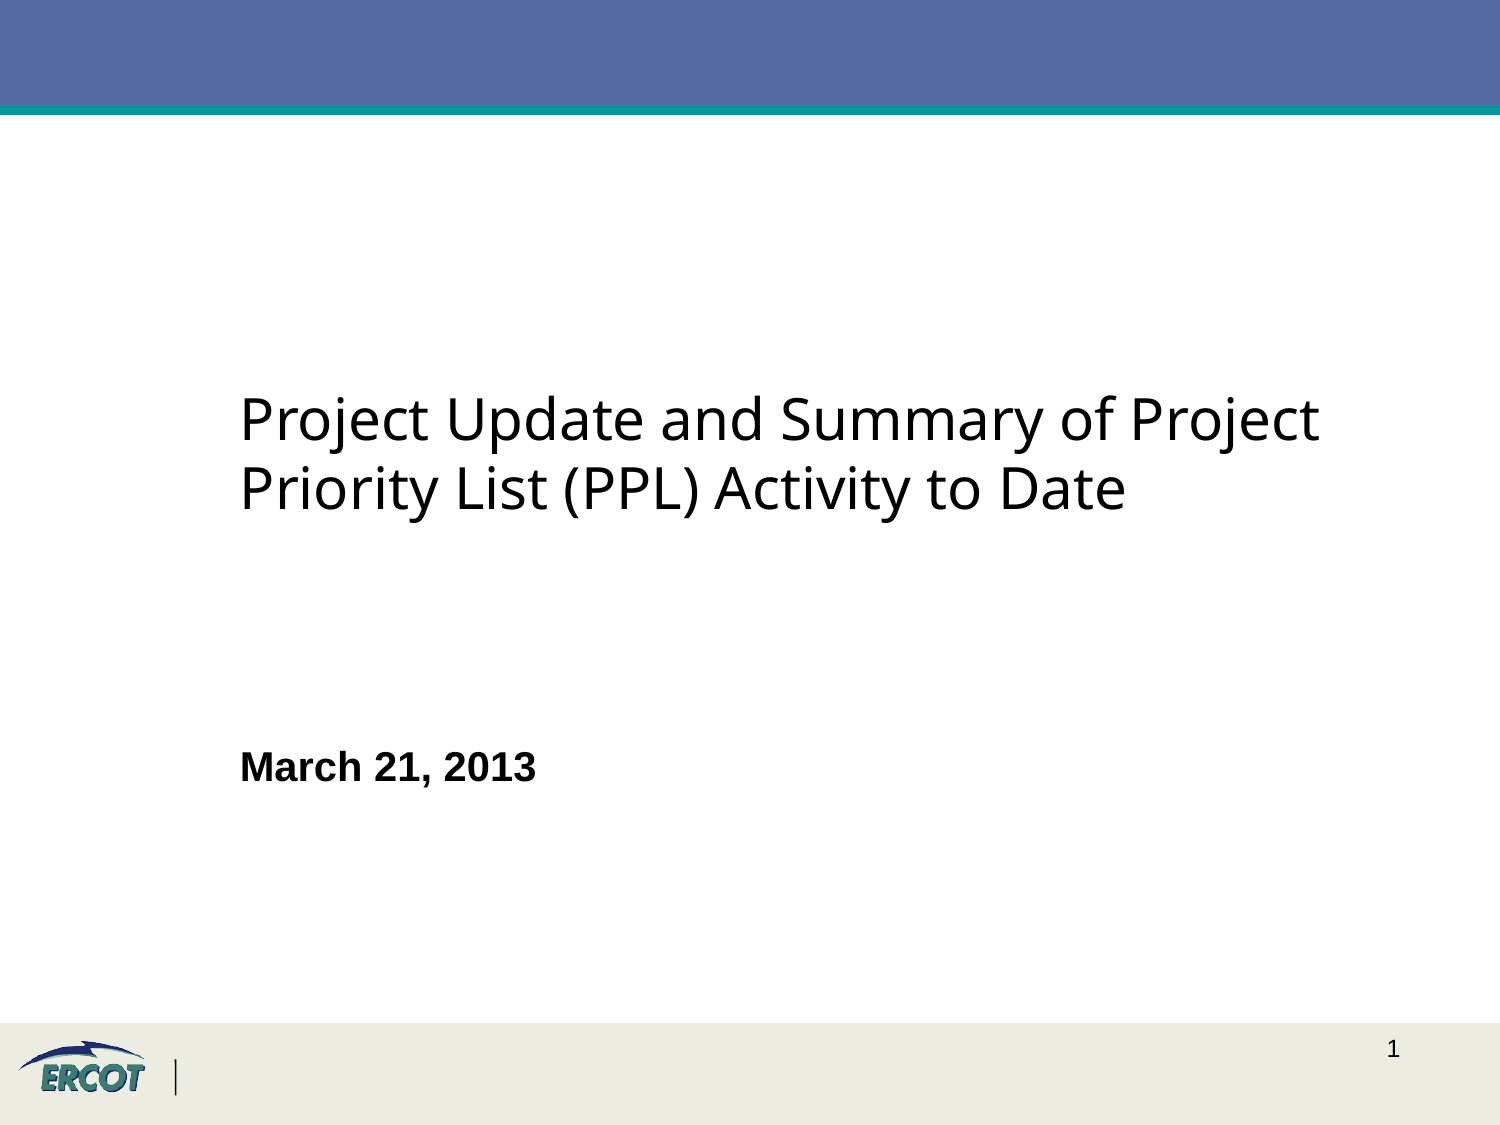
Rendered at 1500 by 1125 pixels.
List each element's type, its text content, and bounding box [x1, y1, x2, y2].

text_box Project Update and Summary of Project Priority List (PPL) Activity to Date [224, 349, 1413, 554]
text_box March 21, 2013 [225, 587, 650, 900]
picture [10, 1031, 151, 1111]
